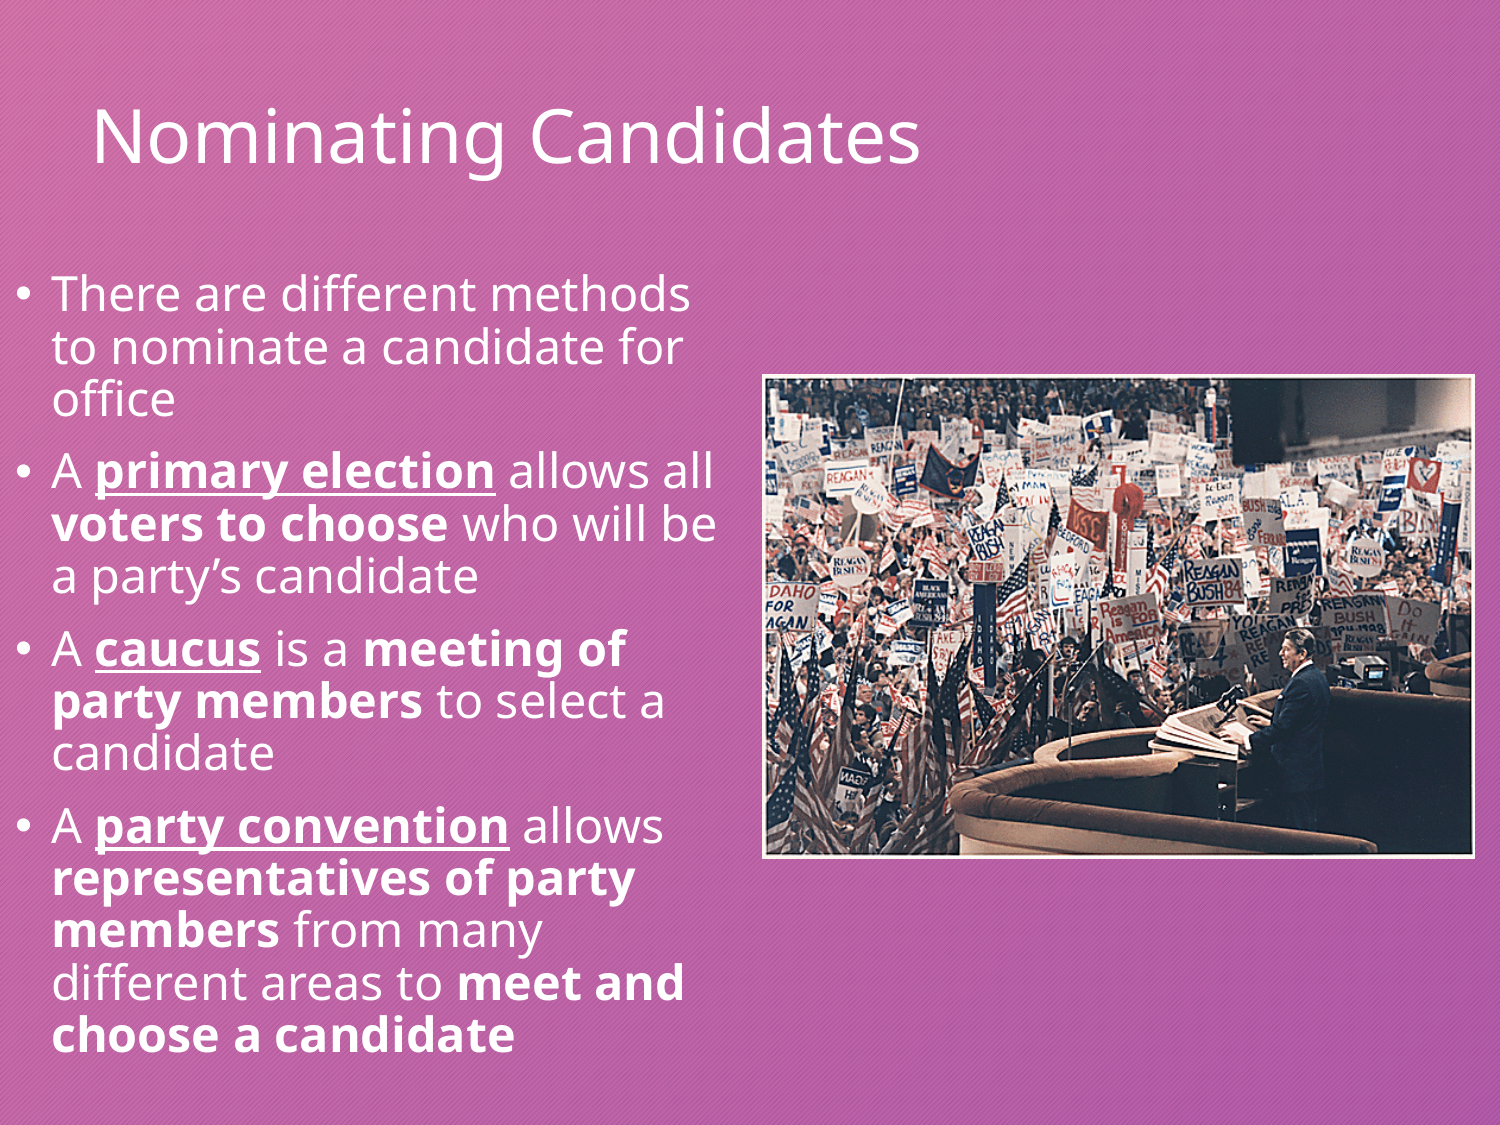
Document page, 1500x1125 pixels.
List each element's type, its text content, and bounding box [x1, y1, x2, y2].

title Nominating Candidates [75, 45, 1425, 233]
list There are different methods to nominate a candidate for office A primary election allows all voters to choose who will be a party’s candidate A caucus is a meeting of party members to select a candidate A party convention allows representatives of party members from many different areas to meet and choose a candidate [0, 262, 738, 1075]
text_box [762, 374, 1476, 860]
